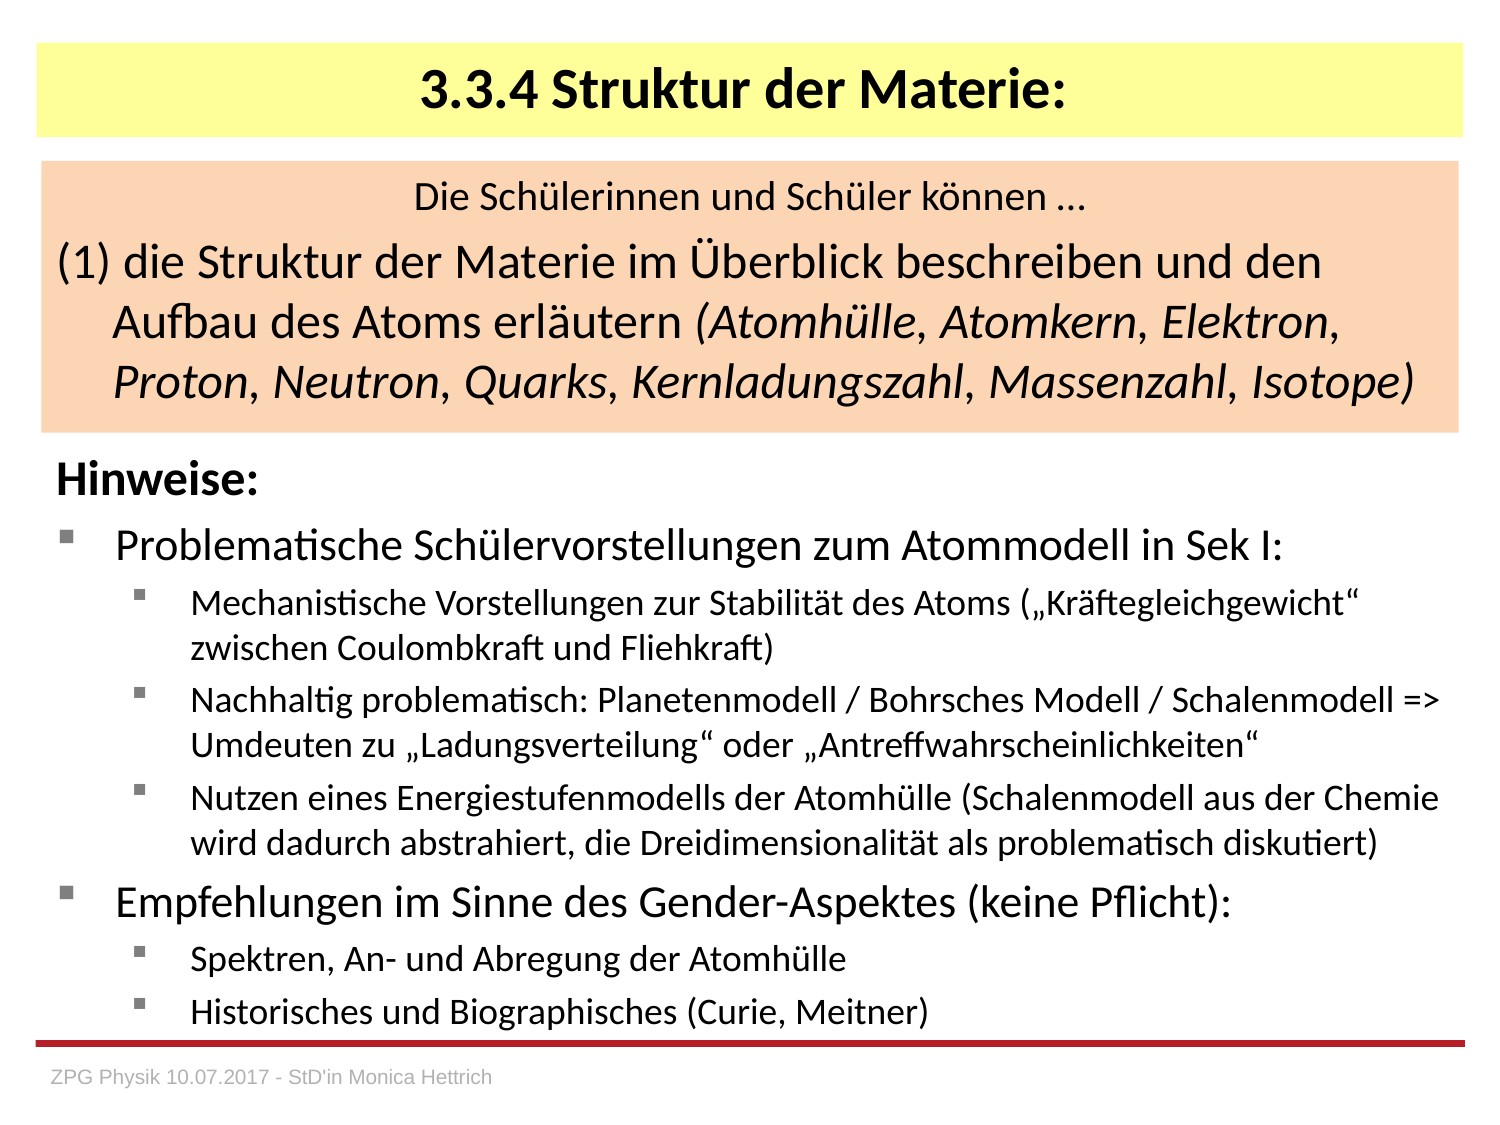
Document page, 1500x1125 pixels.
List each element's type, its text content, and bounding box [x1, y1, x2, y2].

title 3.3.4 Struktur der Materie: [41, 42, 1459, 149]
footer ZPG Physik 10.07.2017 - StD'in Monica Hettrich [35, 1045, 768, 1106]
list Die Schülerinnen und Schüler können … (1) die Struktur der Materie im Überblick beschreiben und den Aufbau des Atoms erläutern (Atomhülle, Atomkern, Elektron, Proton, Neutron, Quarks, Kernladungszahl, Massenzahl, Isotope) [41, 160, 1459, 433]
text_box Hinweise: Problematische Schülervorstellungen zum Atommodell in Sek I: Mechanistische Vorstellungen zur Stabilität des Atoms („Kräftegleichgewicht“ zwischen Coulombkraft und Fliehkraft) Nachhaltig problematisch: Planetenmodell / Bohrsches Modell / Schalenmodell => Umdeuten zu „Ladungsverteilung“ oder „Antreffwahrscheinlichkeiten“ Nutzen eines Energiestufenmodells der Atomhülle (Schalenmodell aus der Chemie wird dadurch abstrahiert, die Dreidimensionalität als problematisch diskutiert) Empfehlungen im Sinne des Gender-Aspektes (keine Pflicht): Spektren, An- und Abregung der Atomhülle Historisches und Biographisches (Curie, Meitner) [41, 438, 1459, 1039]
